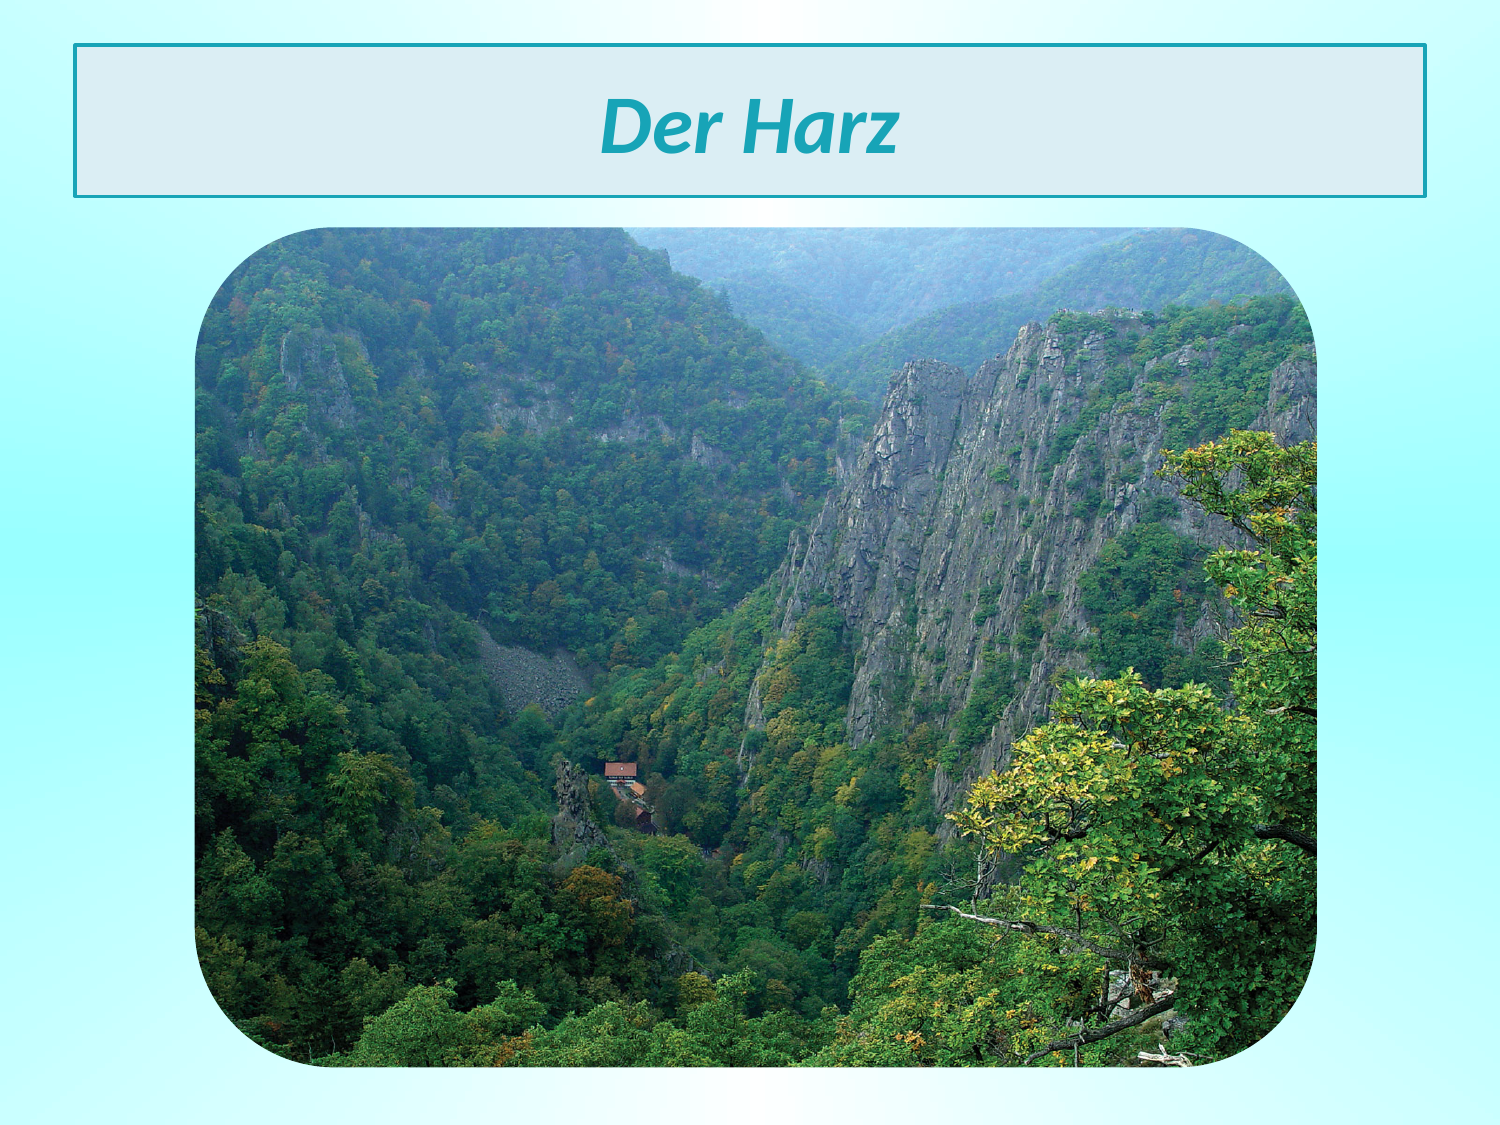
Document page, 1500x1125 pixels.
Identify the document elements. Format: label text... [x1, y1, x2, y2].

title Der Harz [75, 45, 1425, 197]
picture [0, 0, 1500, 1125]
